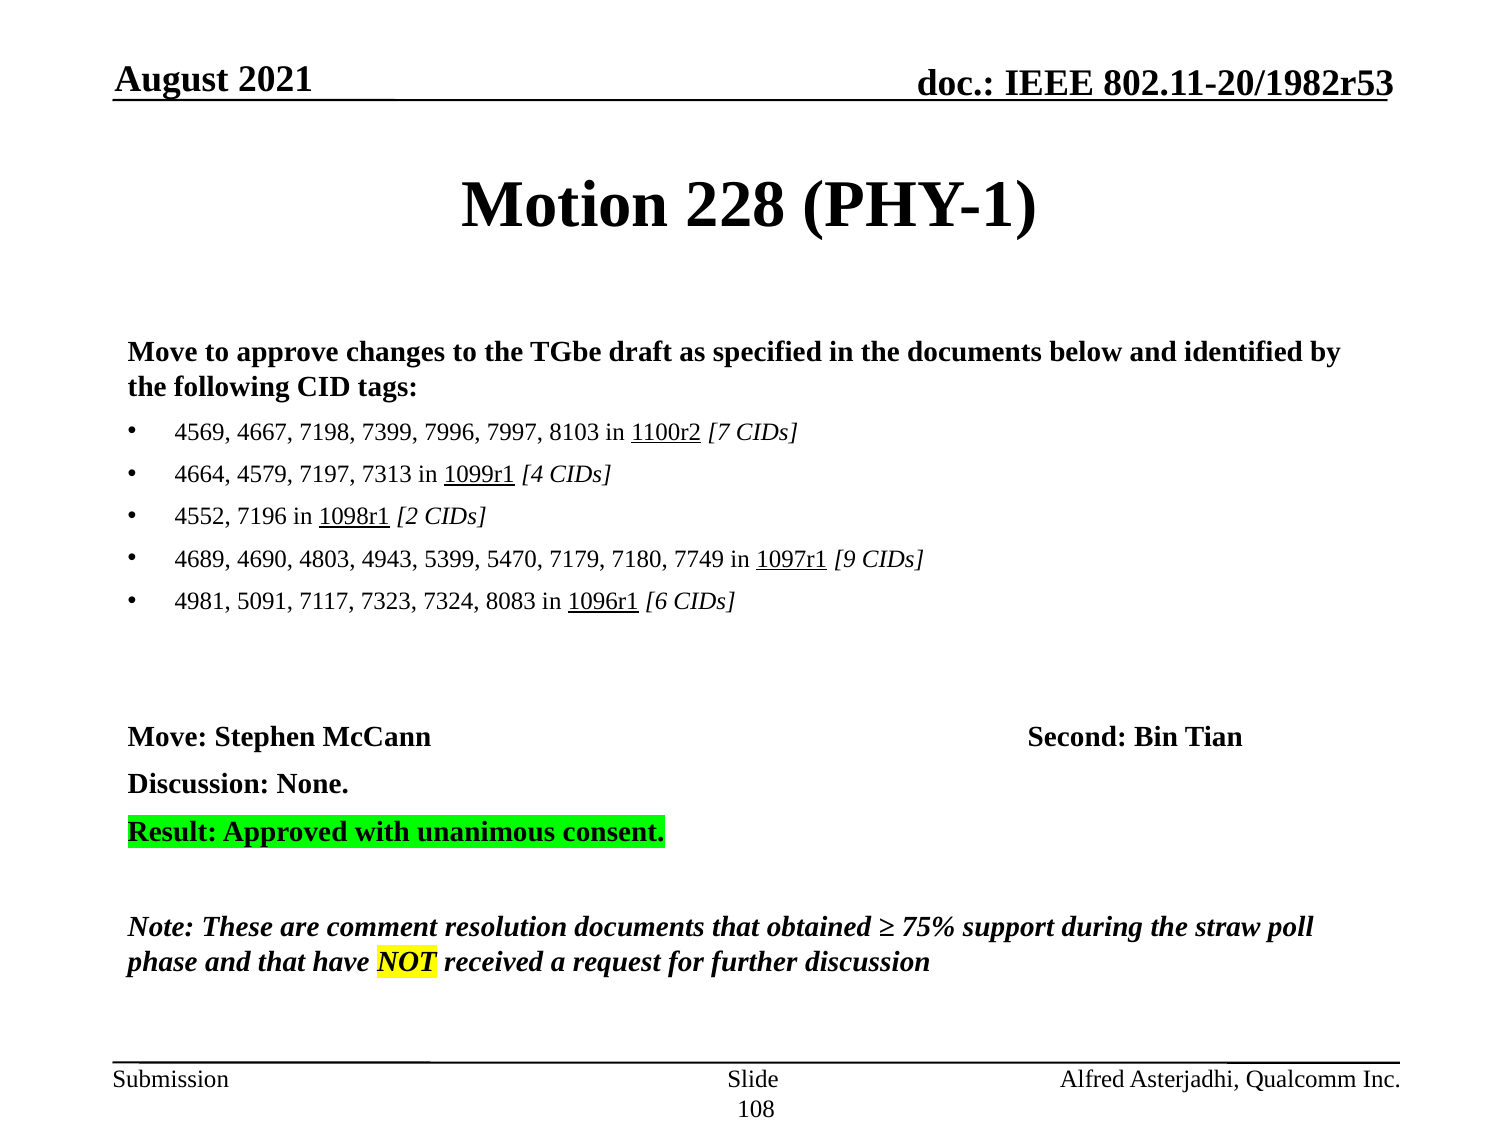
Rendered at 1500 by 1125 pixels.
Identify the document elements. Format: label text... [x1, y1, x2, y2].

title Motion 228 (PHY-1) [112, 112, 1388, 288]
list Move to approve changes to the TGbe draft as specified in the documents below and identified by the following CID tags: 4569, 4667, 7198, 7399, 7996, 7997, 8103 in 1100r2 [7 CIDs] 4664, 4579, 7197, 7313 in 1099r1 [4 CIDs] 4552, 7196 in 1098r1 [2 CIDs] 4689, 4690, 4803, 4943, 5399, 5470, 7179, 7180, 7749 in 1097r1 [9 CIDs] 4981, 5091, 7117, 7323, 7324, 8083 in 1096r1 [6 CIDs] Move: Stephen McCann Second: Bin Tian Discussion: None. Result: Approved with unanimous consent. Note: These are comment resolution documents that obtained ≥ 75% support during the straw poll phase and that have NOT received a request for further discussion [112, 324, 1388, 1063]
slide_number Slide 108 [712, 1061, 800, 1123]
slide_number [114, 54, 423, 100]
footer Alfred Asterjadhi, Qualcomm Inc. [878, 1061, 1402, 1093]
